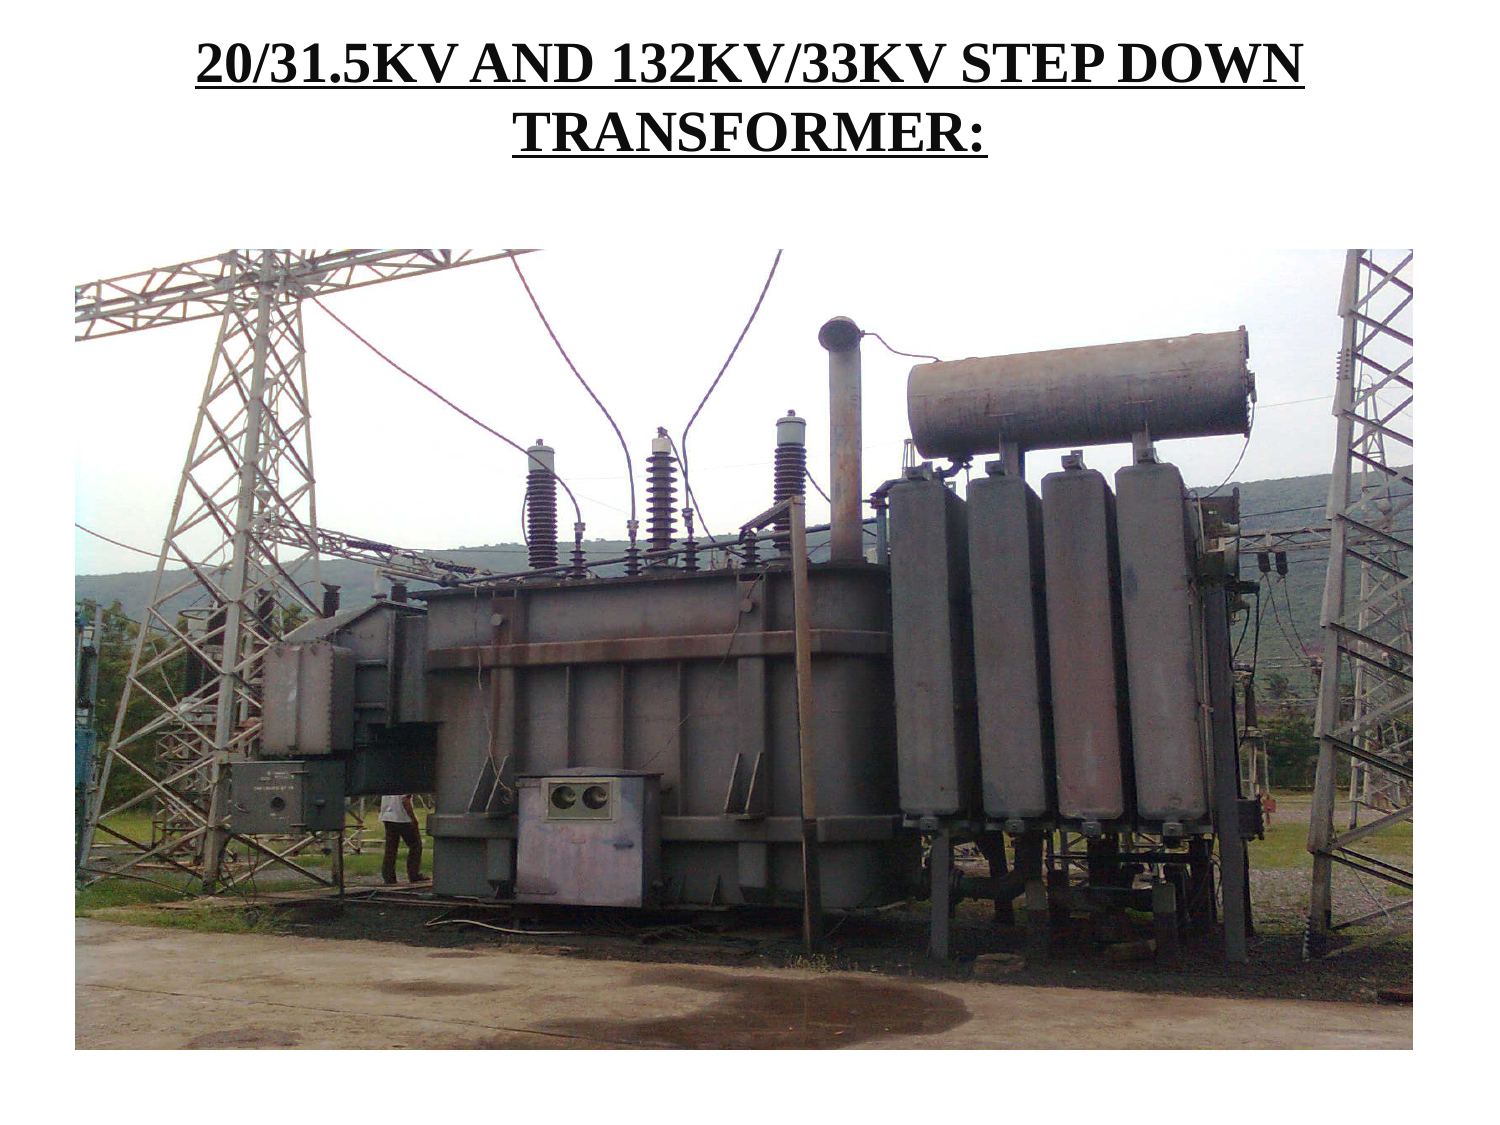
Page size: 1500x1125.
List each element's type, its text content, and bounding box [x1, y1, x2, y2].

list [74, 249, 1413, 1051]
title 20/31.5KV AND 132KV/33KV STEP DOWN TRANSFORMER: [0, 0, 1500, 188]
